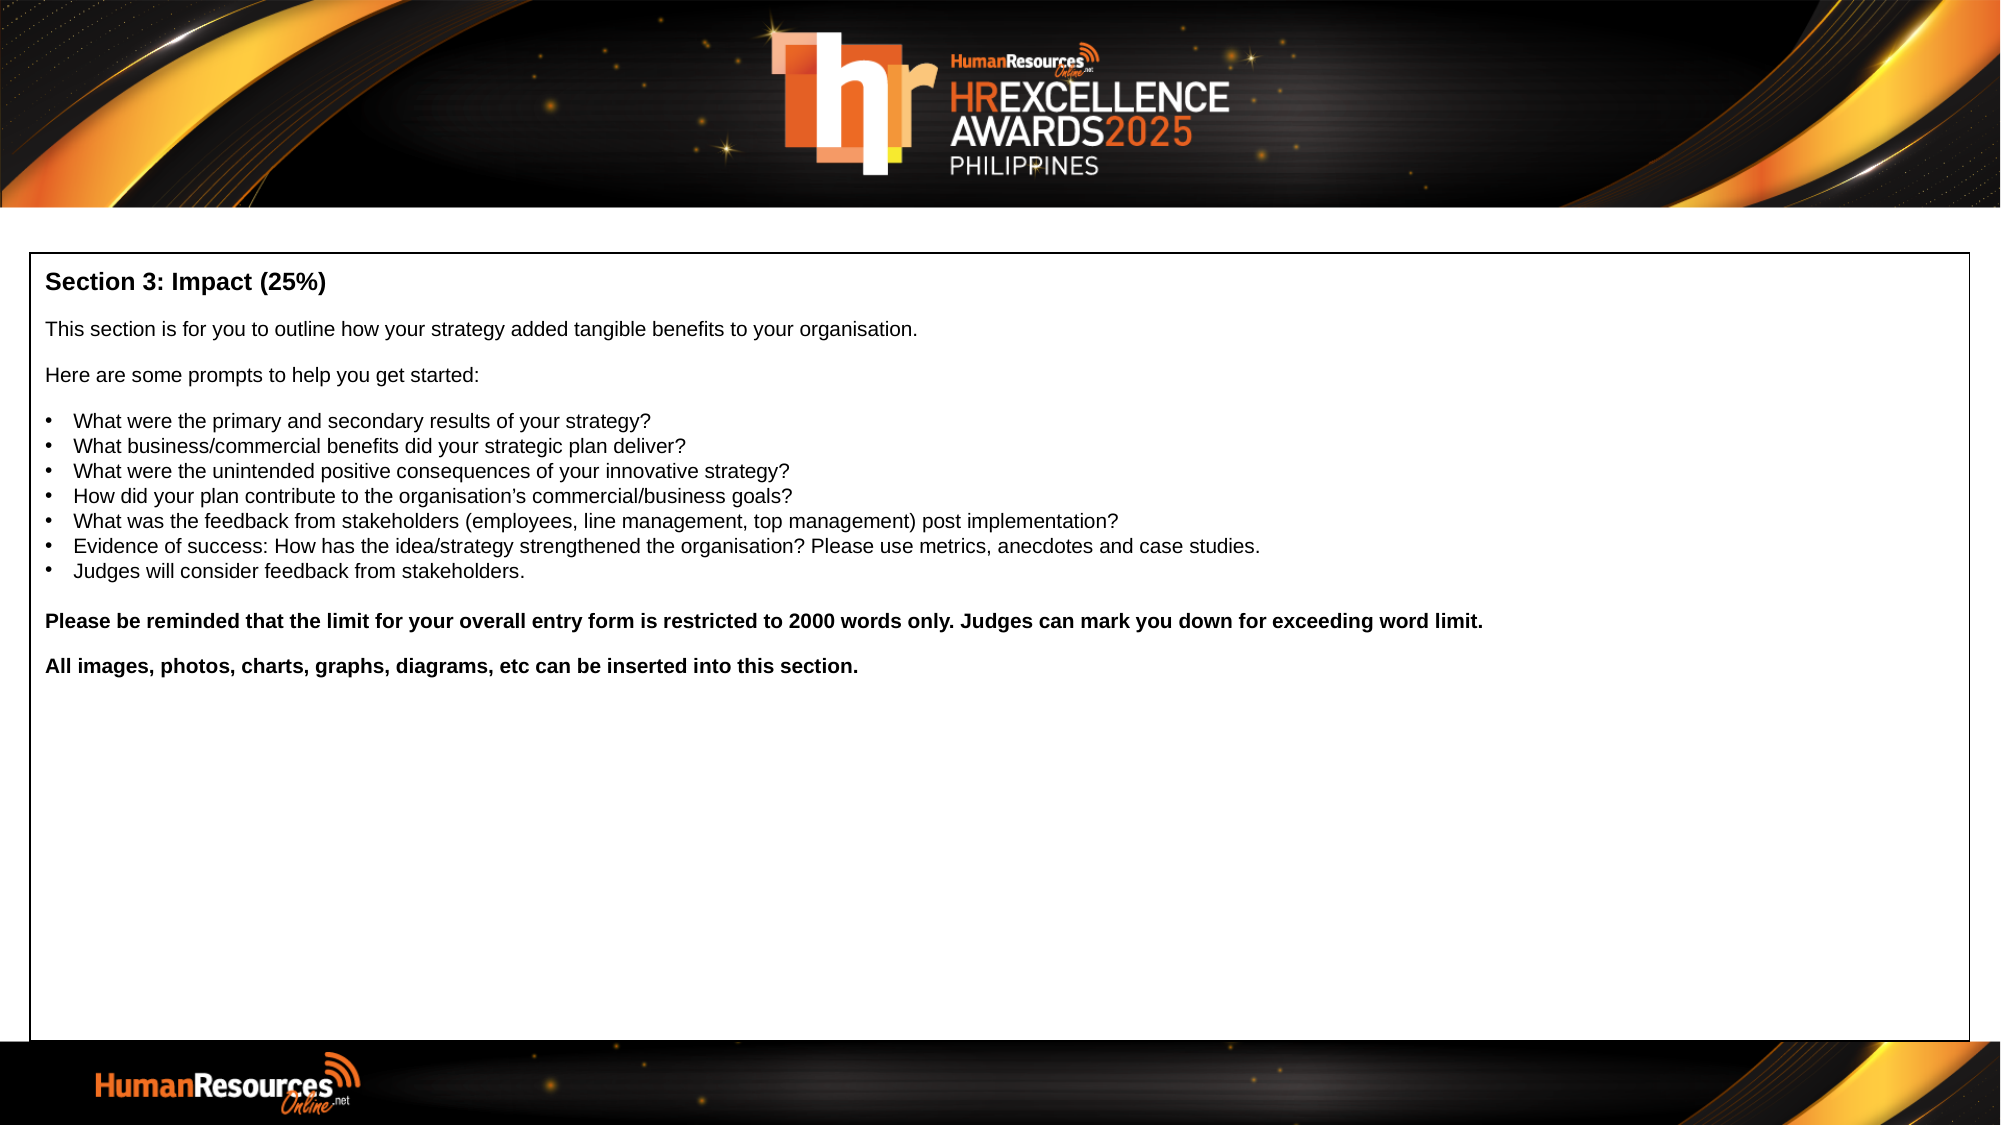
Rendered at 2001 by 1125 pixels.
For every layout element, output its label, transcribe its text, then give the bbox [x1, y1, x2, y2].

picture [0, 0, 2001, 1125]
text_box Section 3: Impact (25%) This section is for you to outline how your strategy added tangible benefits to your organisation. Here are some prompts to help you get started: What were the primary and secondary results of your strategy? What business/commercial benefits did your strategic plan deliver? What were the unintended positive consequences of your innovative strategy? How did your plan contribute to the organisation’s commercial/business goals? What was the feedback from stakeholders (employees, line management, top management) post implementation? Evidence of success: How has the idea/strategy strengthened the organisation? Please use metrics, anecdotes and case studies. Judges will consider feedback from stakeholders. Please be reminded that the limit for your overall entry form is restricted to 2000 words only. Judges can mark you down for exceeding word limit. All images, photos, charts, graphs, diagrams, etc can be inserted into this section. [30, 253, 1970, 1042]
